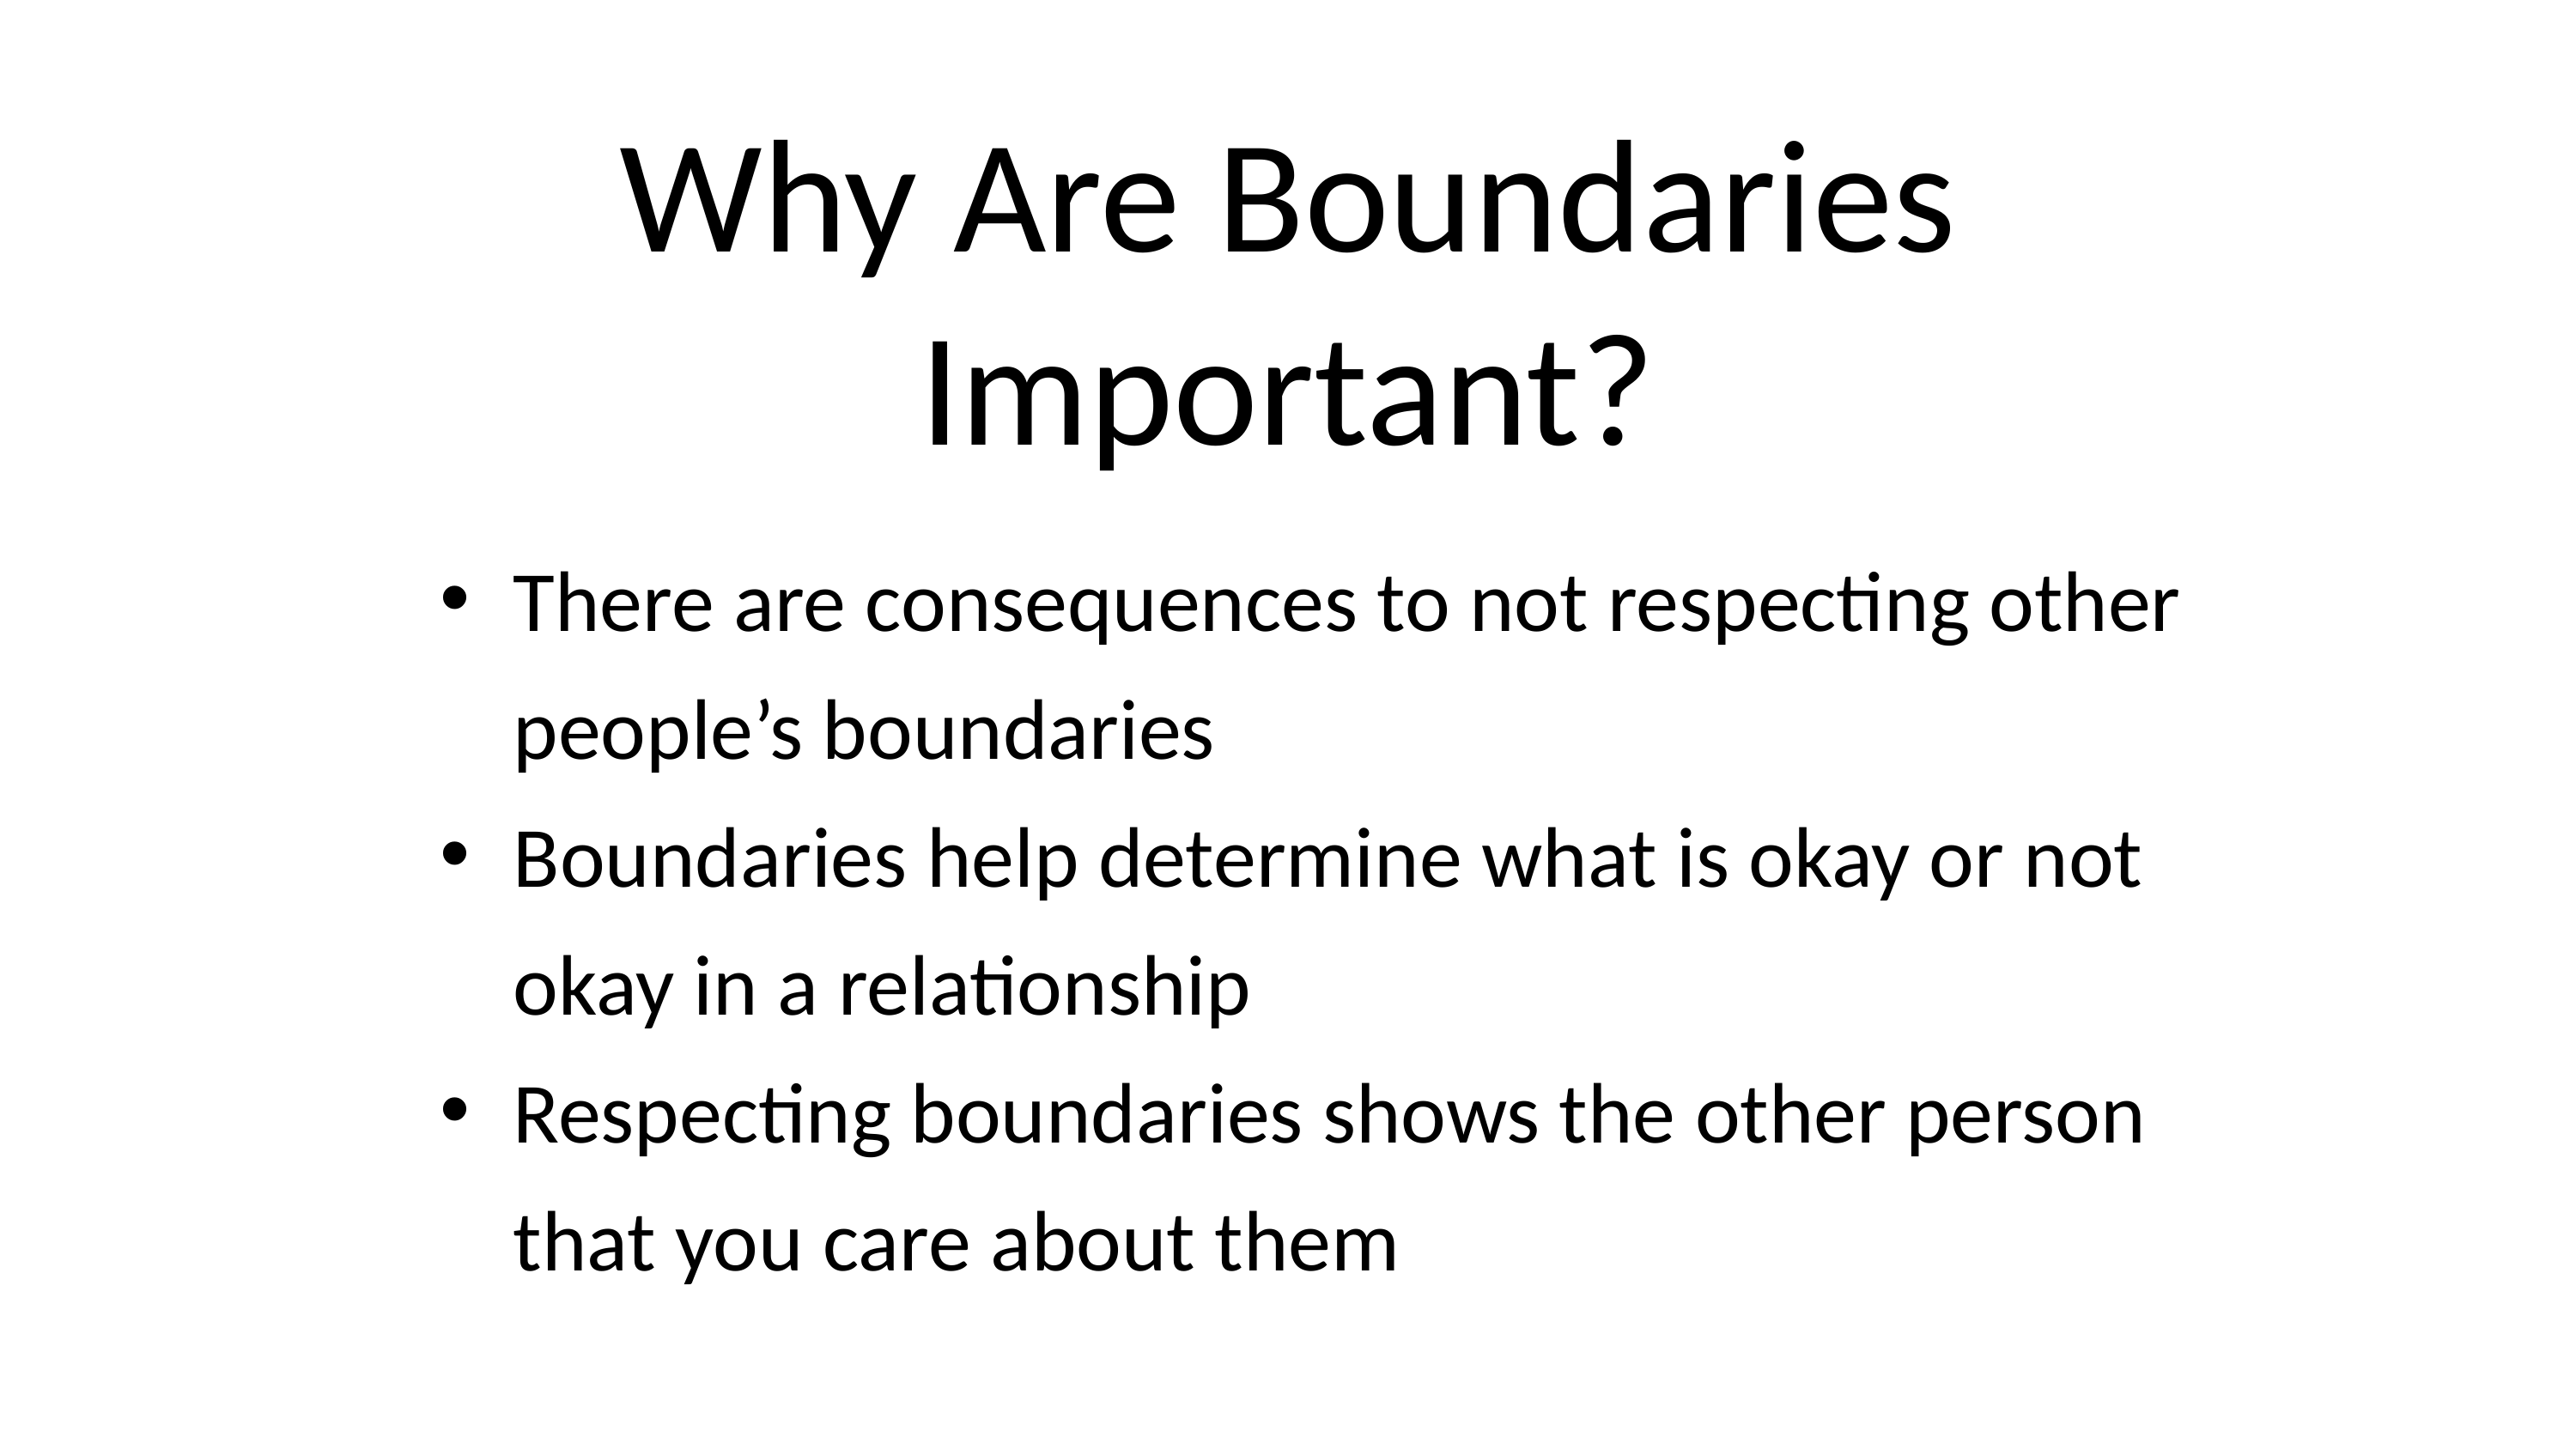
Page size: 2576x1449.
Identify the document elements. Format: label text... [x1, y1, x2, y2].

text_box There are consequences to not respecting other people’s boundaries Boundaries help determine what is okay or not okay in a relationship Respecting boundaries shows the other person that you care about them [367, 520, 2209, 1288]
text_box Why Are Boundaries Important? [535, 91, 2041, 478]
